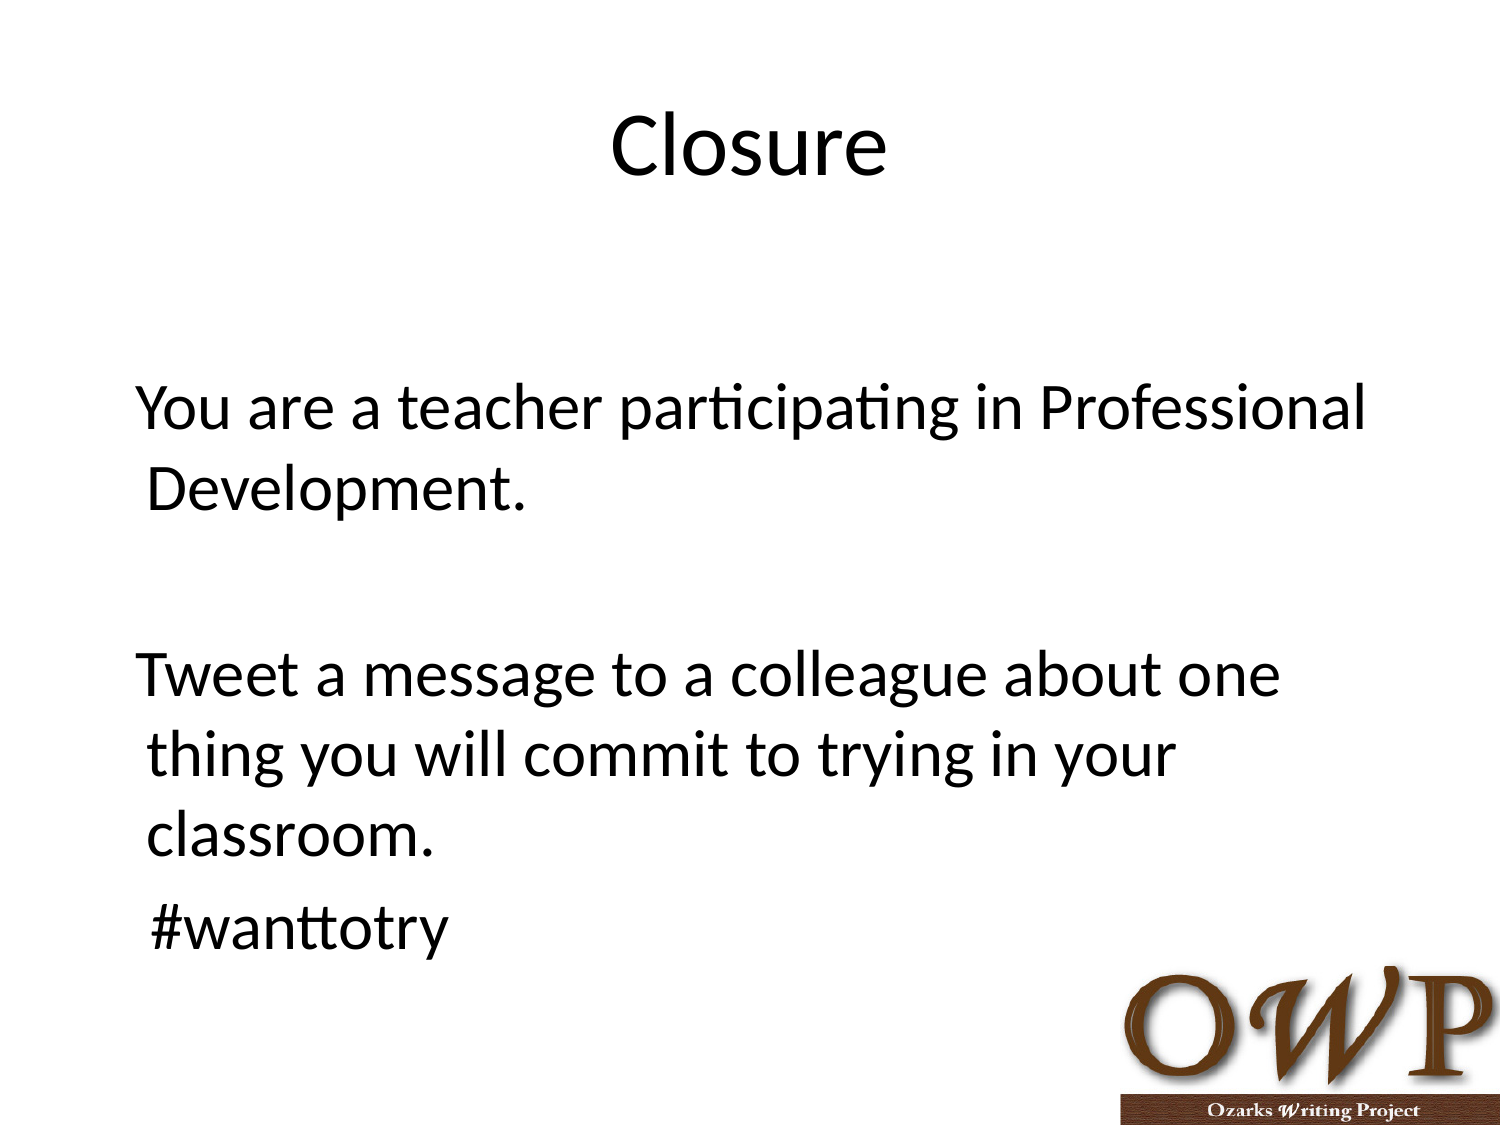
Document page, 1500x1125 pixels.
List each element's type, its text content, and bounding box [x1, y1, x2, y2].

title Closure [74, 44, 1426, 233]
list You are a teacher participating in Professional Development. Tweet a message to a colleague about one thing you will commit to trying in your classroom. #wanttotry [74, 262, 1426, 1006]
picture [1120, 957, 1500, 1125]
